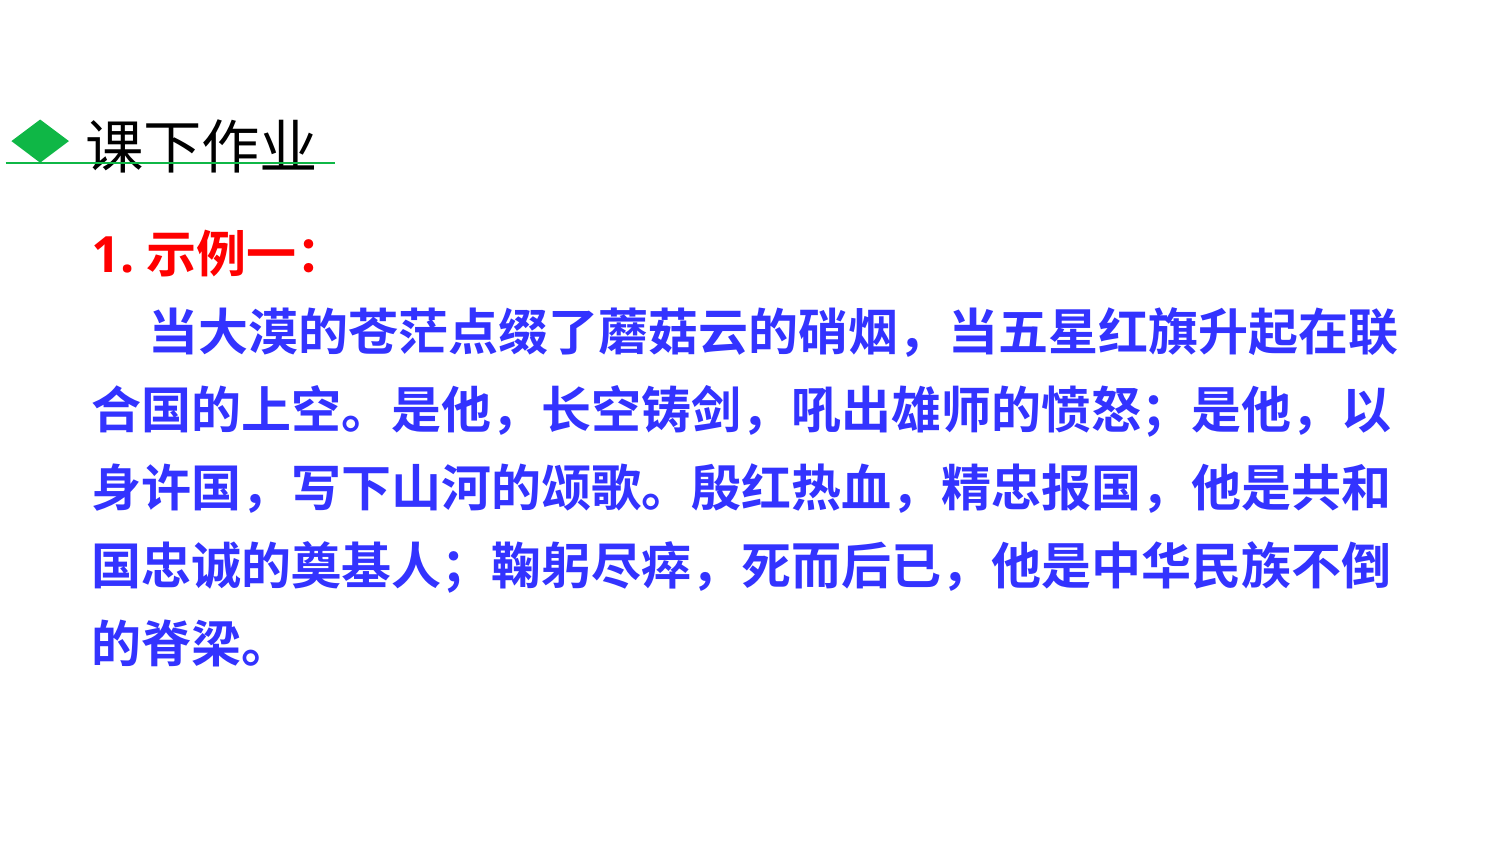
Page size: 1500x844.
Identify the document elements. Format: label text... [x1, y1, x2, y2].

text_box 1.示例一： 当大漠的苍茫点缀了蘑菇云的硝烟，当五星红旗升起在联合国的上空。是他，长空铸剑，吼出雄师的愤怒；是他，以身许国，写下山河的颂歌。殷红热血，精忠报国，他是共和国忠诚的奠基人；鞠躬尽瘁，死而后已，他是中华民族不倒的脊梁。 [76, 197, 1436, 680]
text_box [5, 102, 336, 189]
